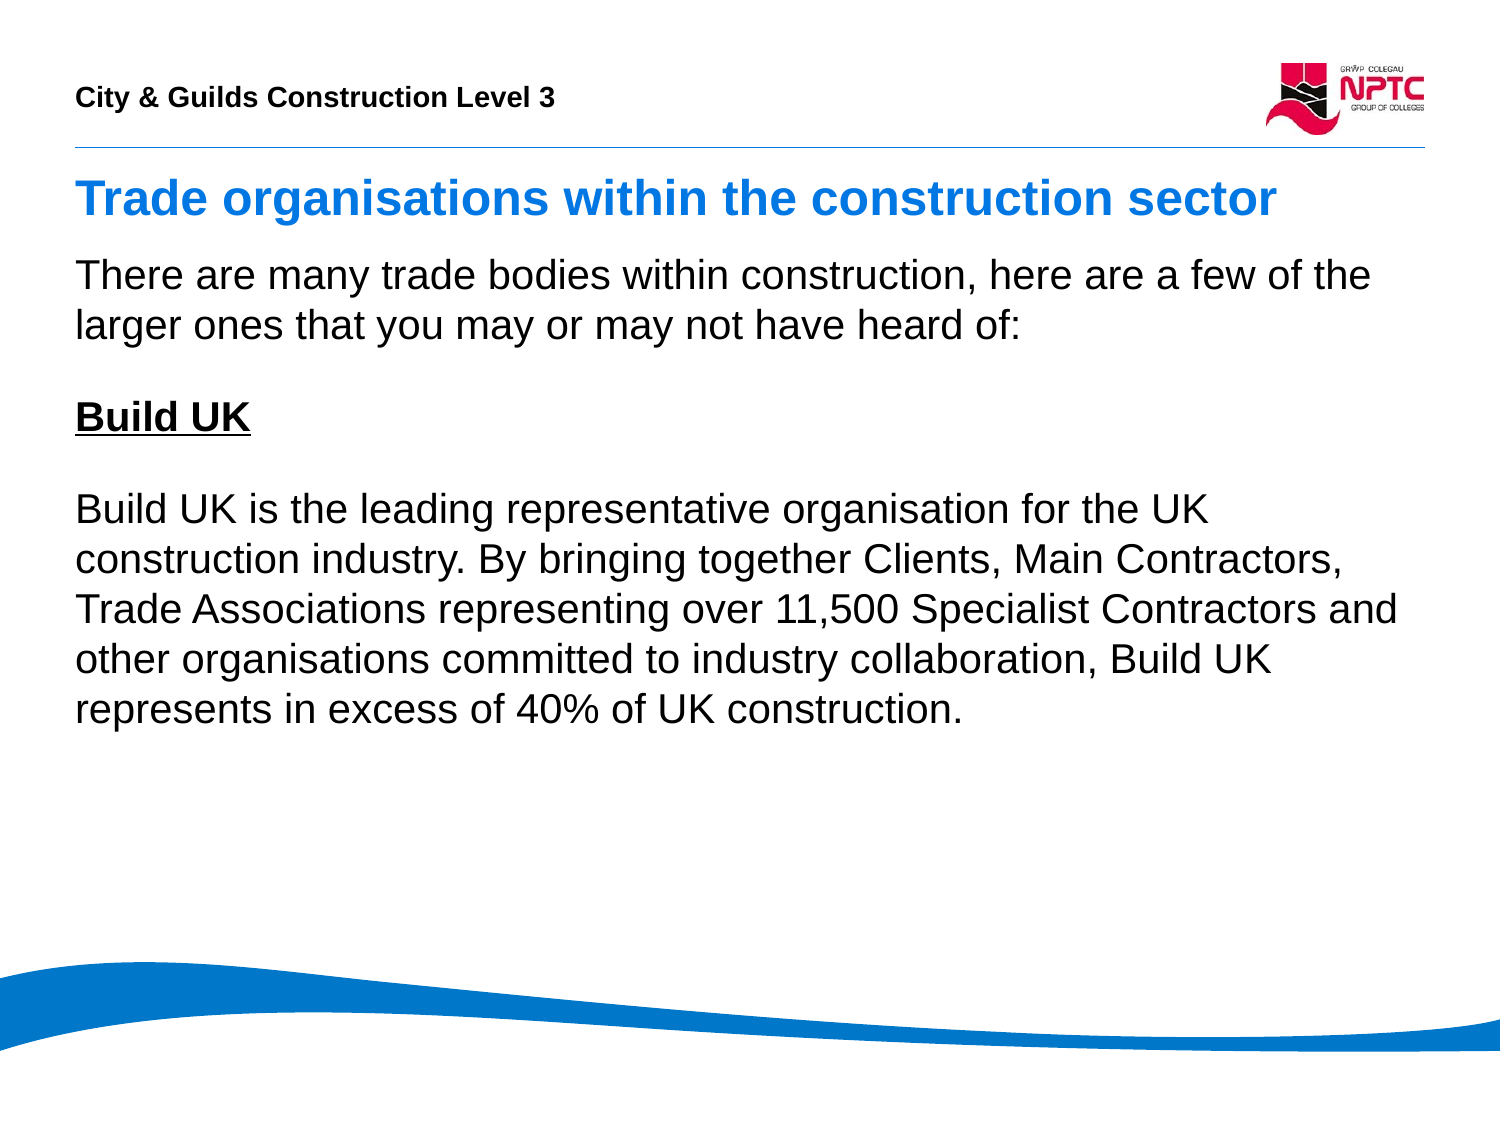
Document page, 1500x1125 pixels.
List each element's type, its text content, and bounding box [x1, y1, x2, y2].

picture [1266, 63, 1424, 135]
title Trade organisations within the construction sector [74, 165, 1426, 229]
list There are many trade bodies within construction, here are a few of the larger ones that you may or may not have heard of: Build UK Build UK is the leading representative organisation for the UK construction industry. By bringing together Clients, Main Contractors, Trade Associations representing over 11,500 Specialist Contractors and other organisations committed to industry collaboration, Build UK represents in excess of 40% of UK construction. [74, 247, 1426, 946]
